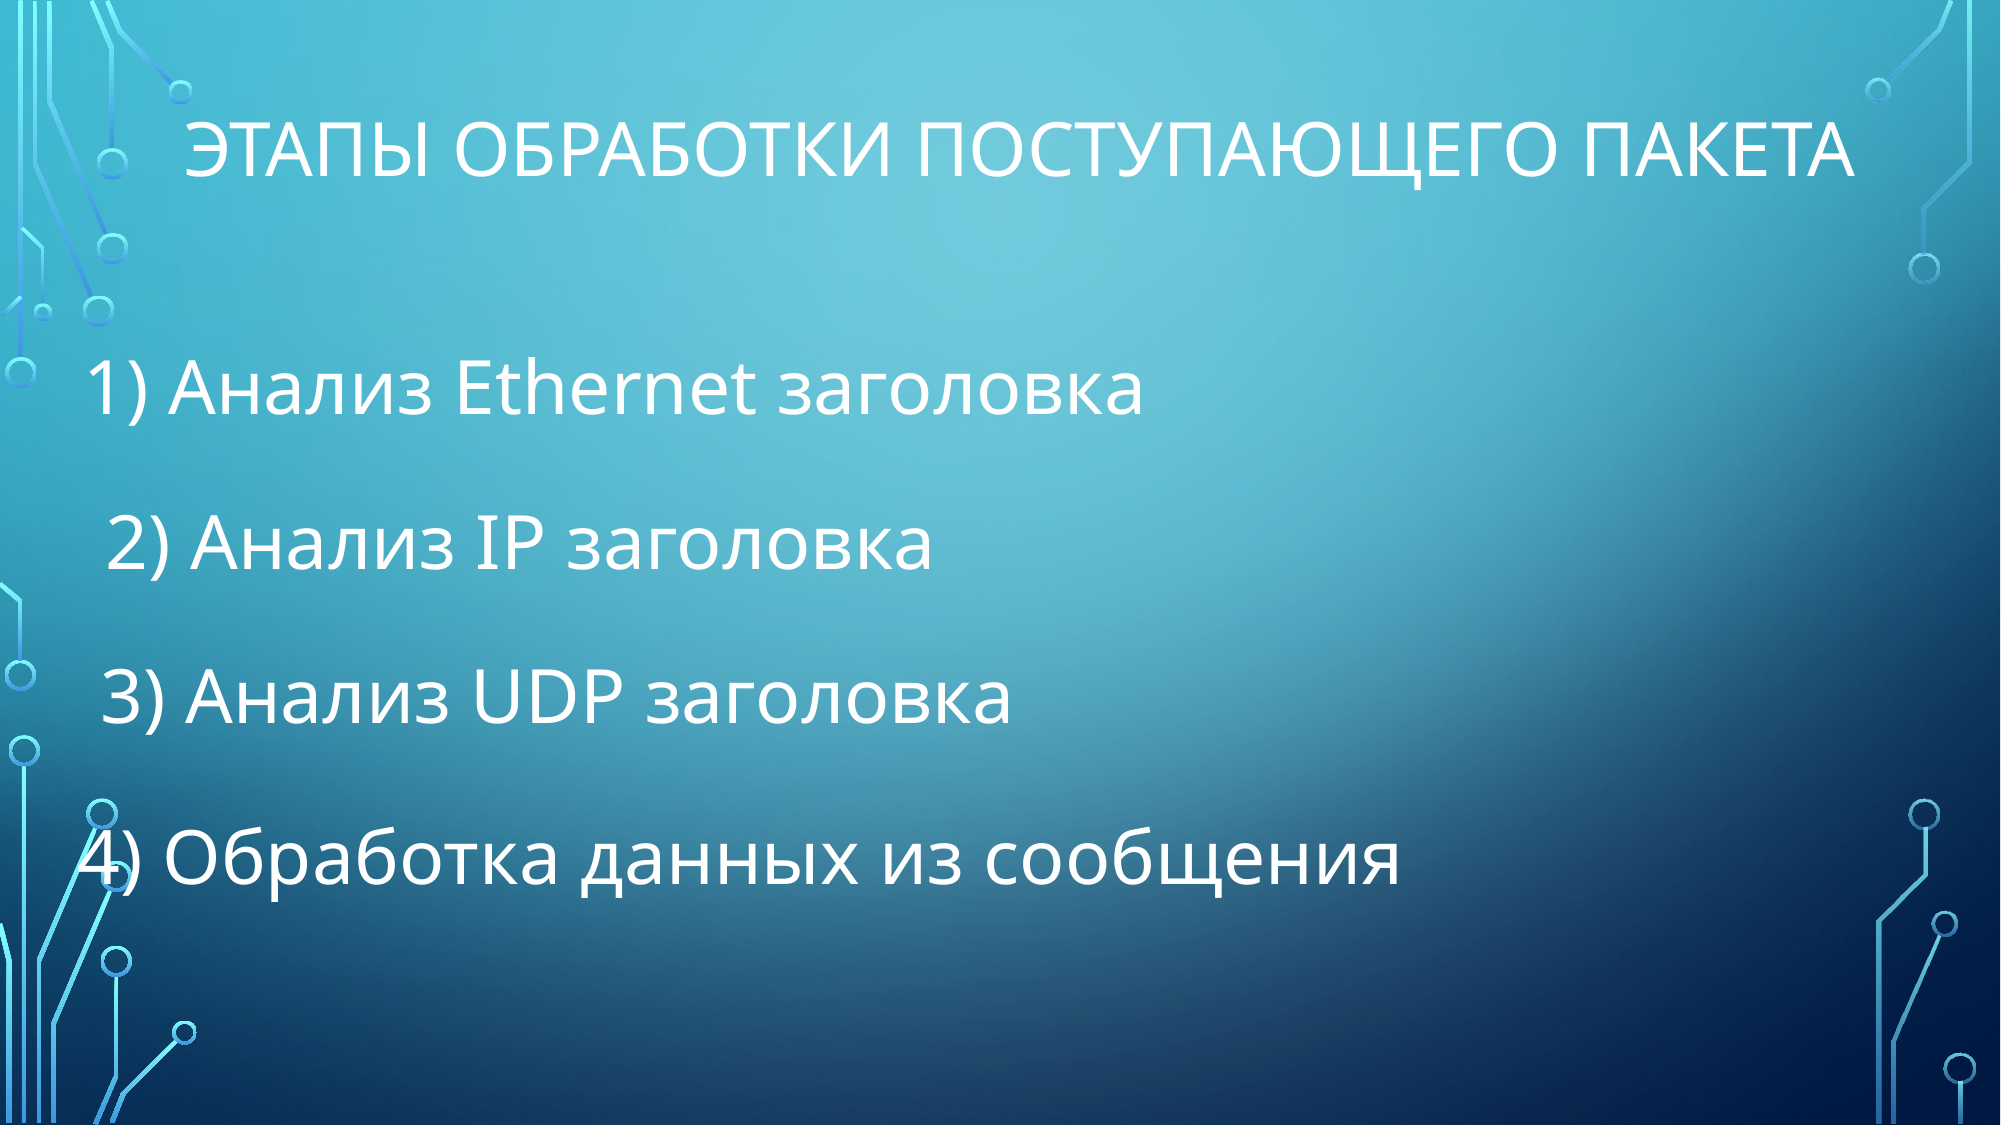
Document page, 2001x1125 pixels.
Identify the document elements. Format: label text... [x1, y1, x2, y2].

text_box 4) Обработка данных из сообщения [62, 802, 1420, 907]
text_box 1) Анализ Ethernet заголовка [68, 332, 1182, 438]
text_box ЭТАПЫ ОБРАБОТКИ ПОСТУПАЮЩЕГО ПАКЕТА [169, 94, 1871, 199]
text_box 3) Анализ UDP заголовка [85, 640, 1030, 746]
text_box 2) Анализ IP заголовка [90, 486, 971, 592]
